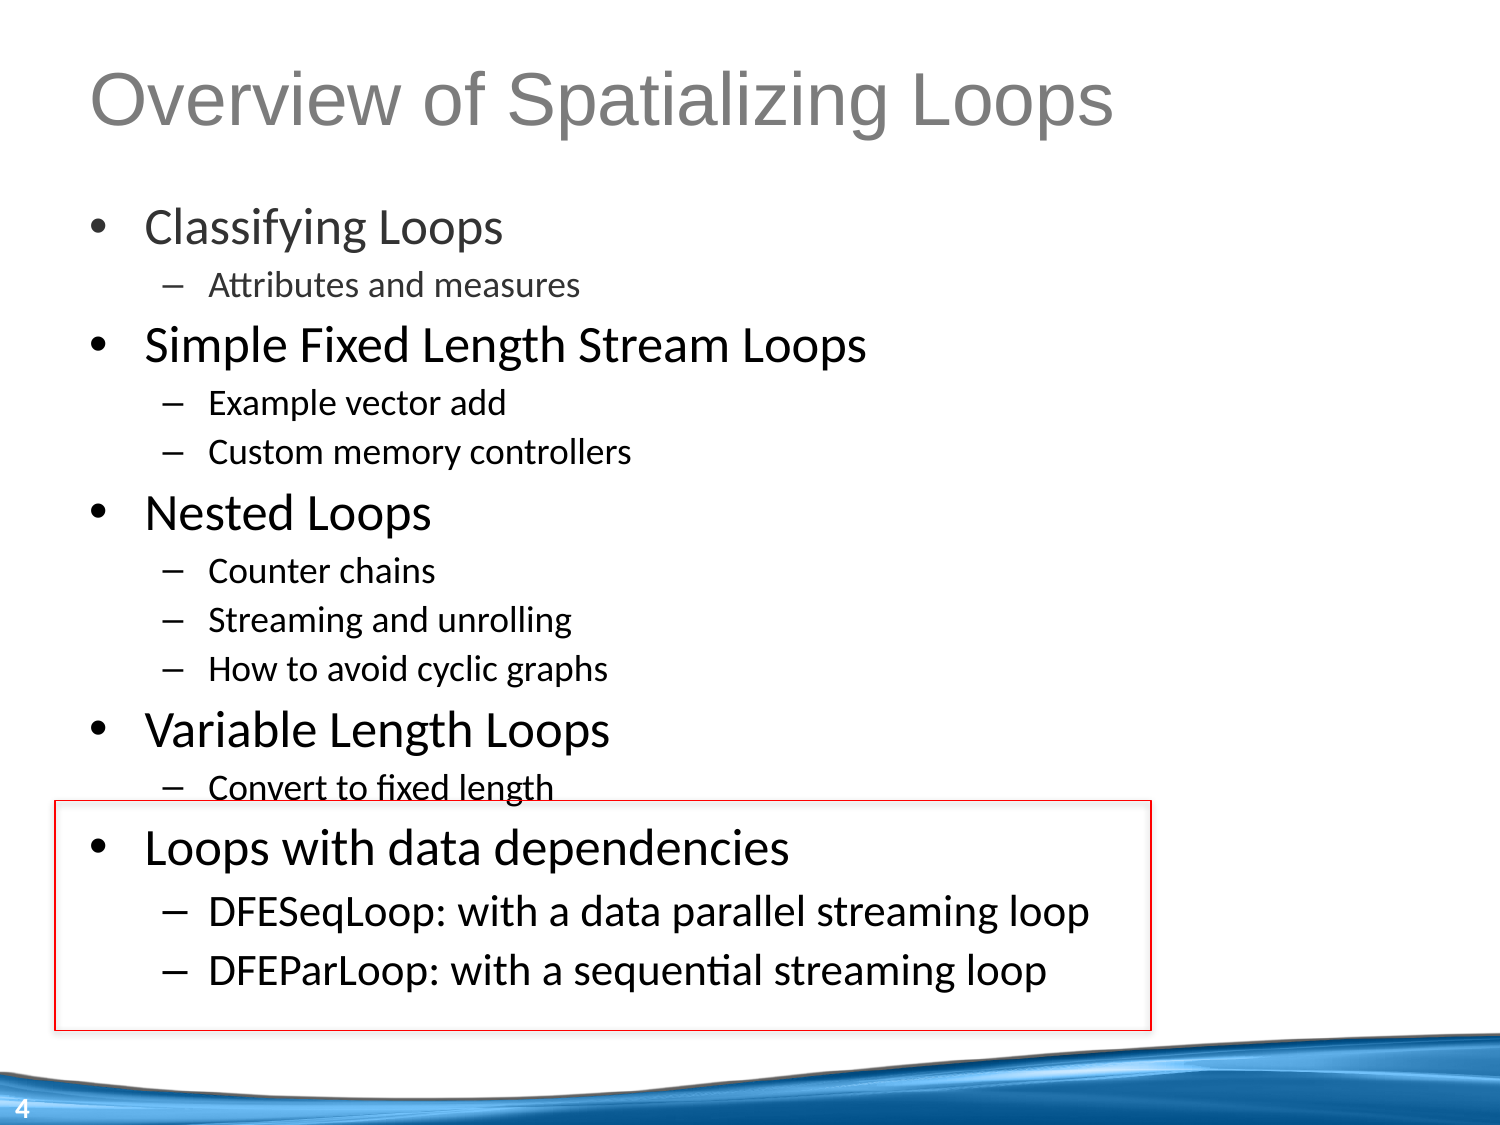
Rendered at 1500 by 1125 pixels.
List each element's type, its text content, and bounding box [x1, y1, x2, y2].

slide_number 4 [0, 1081, 350, 1125]
text_box [54, 800, 1152, 1031]
list Classifying Loops Attributes and measures Simple Fixed Length Stream Loops Example vector add Custom memory controllers Nested Loops Counter chains Streaming and unrolling How to avoid cyclic graphs Variable Length Loops Convert to fixed length Loops with data dependencies DFESeqLoop: with a data parallel streaming loop DFEParLoop: with a sequential streaming loop [75, 190, 1425, 1011]
title Overview of Spatializing Loops [75, 50, 1424, 214]
picture [0, 1023, 1500, 1125]
